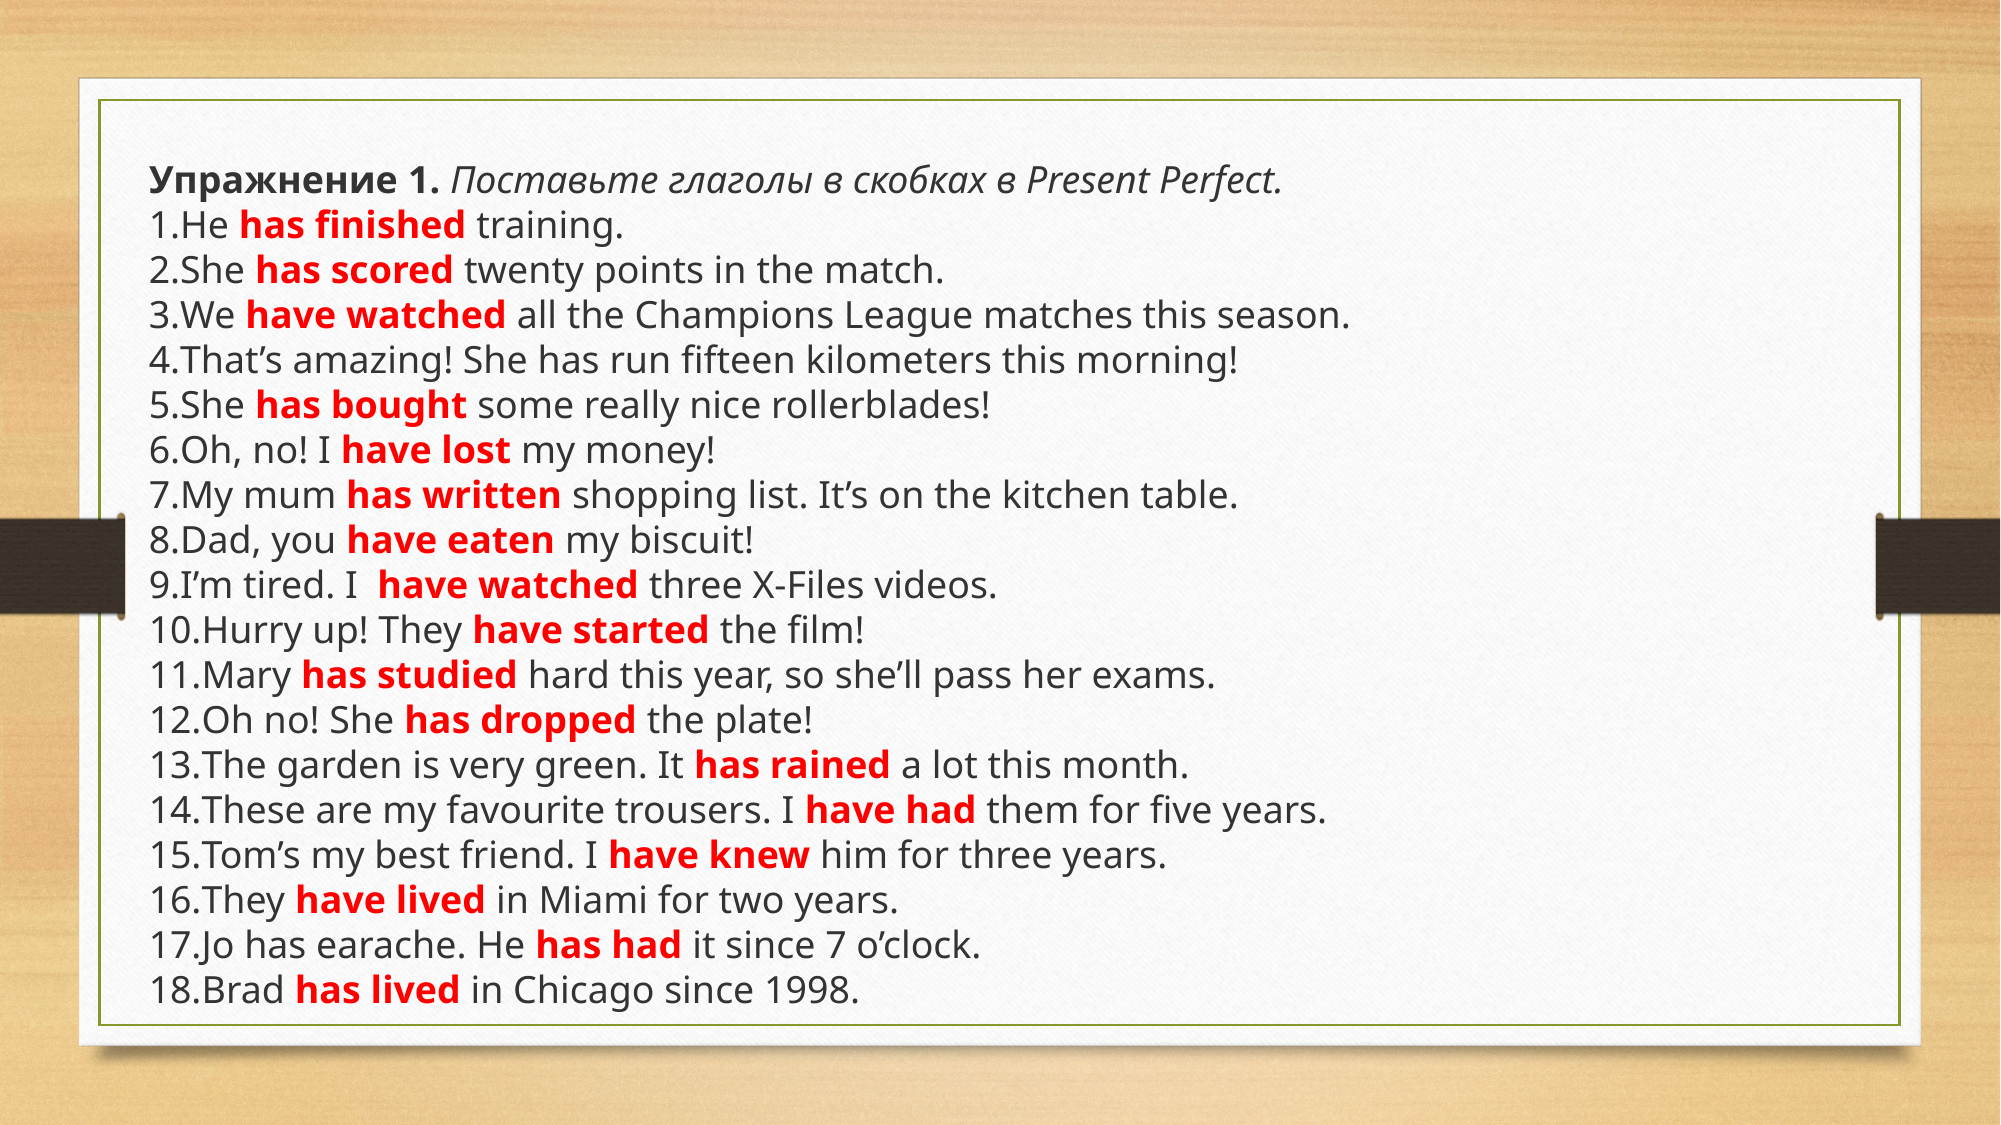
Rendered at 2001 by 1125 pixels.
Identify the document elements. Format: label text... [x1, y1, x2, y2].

picture [0, 0, 2001, 1125]
text_box Упражнение 1. Поставьте глаголы в скобках в Present Perfect. He has finished training. She has scored twenty points in the match. We have watched all the Champions League matches this season. That’s amazing! She has run fifteen kilometers this morning! She has bought some really nice rollerblades! Oh, no! I have lost my money! My mum has written shopping list. It’s on the kitchen table. Dad, you have eaten my biscuit! I’m tired. I have watched three X-Files videos. Hurry up! They have started the film! Mary has studied hard this year, so she’ll pass her exams. Oh no! She has dropped the plate! The garden is very green. It has rained a lot this month. These are my favourite trousers. I have had them for five years. Tom’s my best friend. I have knew him for three years. They have lived in Miami for two years. Jo has earache. He has had it since 7 o’clock. Brad has lived in Chicago since 1998. [134, 148, 1739, 1018]
